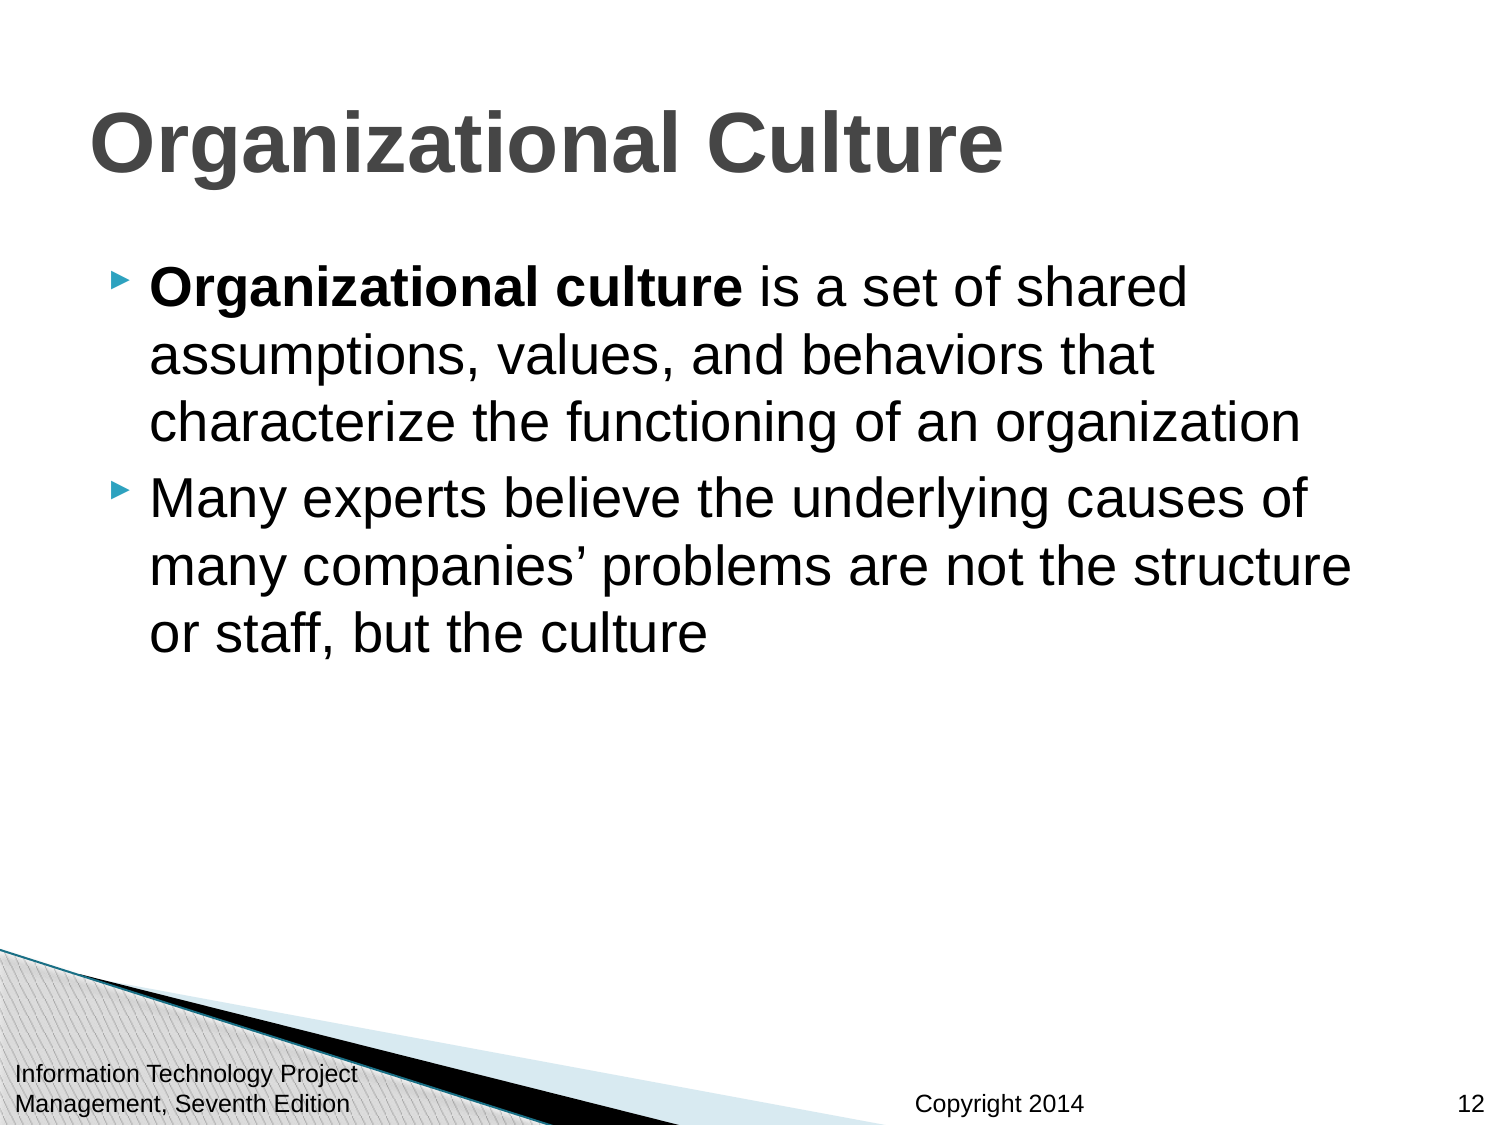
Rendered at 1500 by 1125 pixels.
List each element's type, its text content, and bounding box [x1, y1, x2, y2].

list Organizational culture is a set of shared assumptions, values, and behaviors that characterize the functioning of an organization Many experts believe the underlying causes of many companies’ problems are not the structure or staff, but the culture [74, 242, 1426, 986]
slide_number 12 [1408, 1065, 1500, 1125]
footer Information Technology Project Management, Seventh Edition [0, 1065, 425, 1125]
title Organizational Culture [75, 45, 1425, 233]
